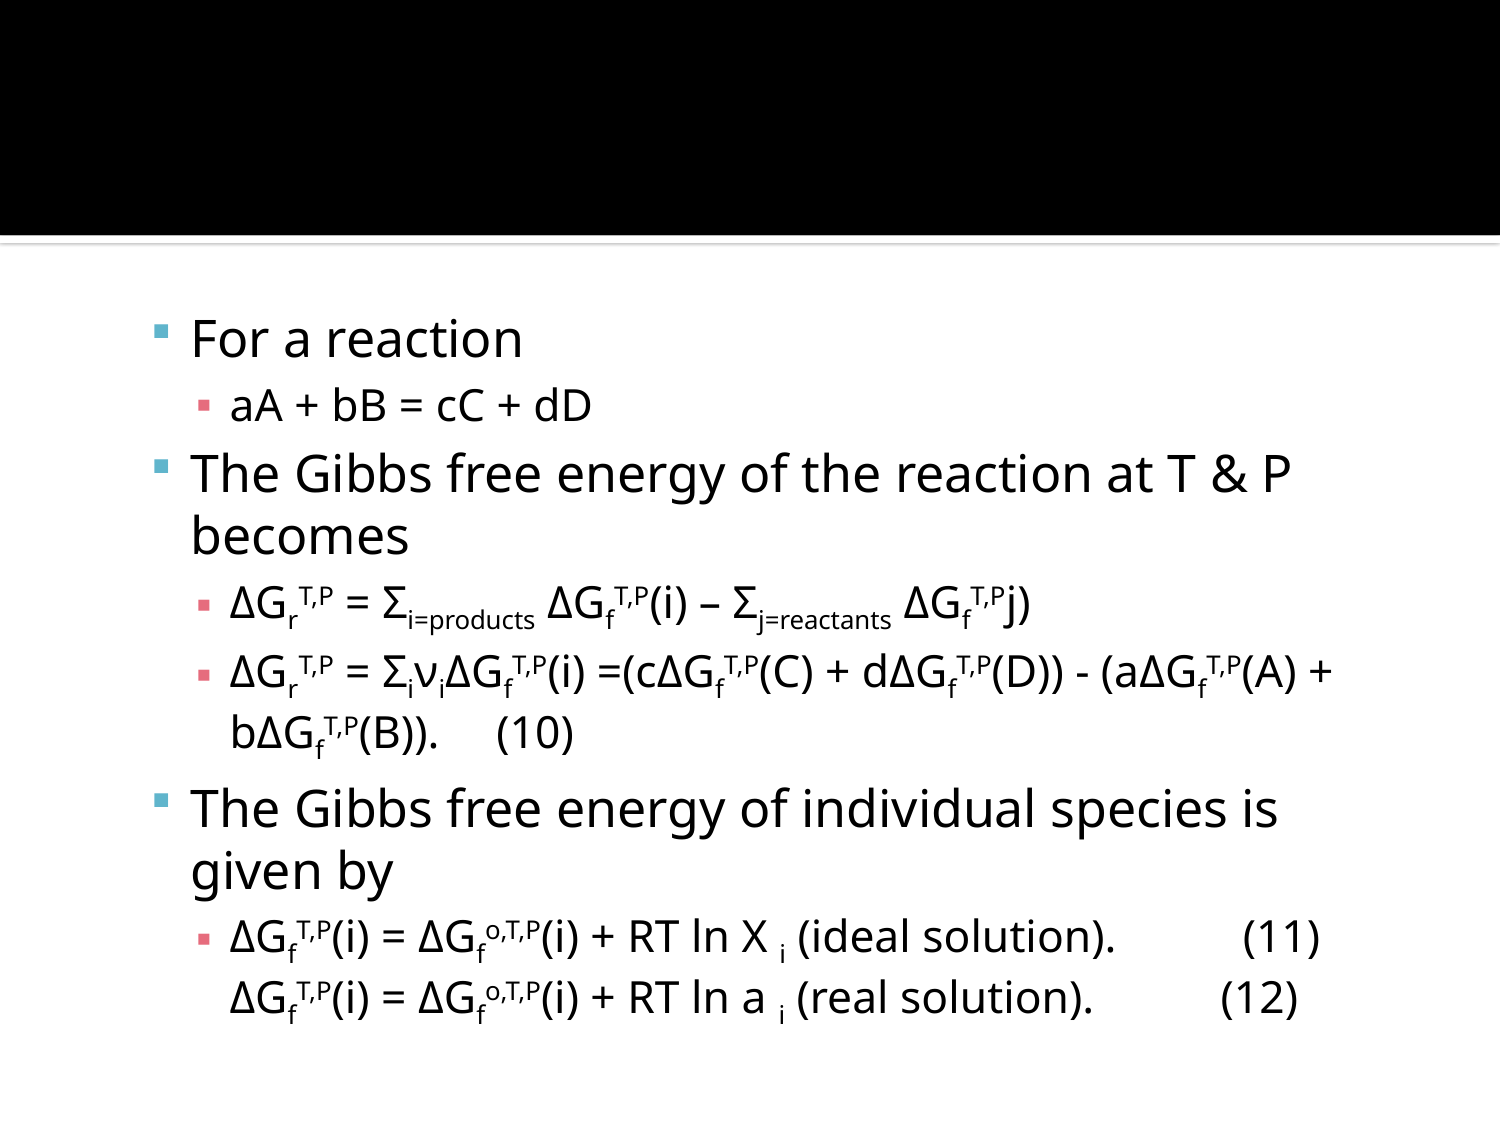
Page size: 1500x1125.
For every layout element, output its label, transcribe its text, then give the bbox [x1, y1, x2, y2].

list For a reaction aA + bB = cC + dD The Gibbs free energy of the reaction at T & P becomes ΔGrT,P = Σi=products ΔGfT,P(i) – Σj=reactants ΔGfT,Pj) ΔGrT,P = ΣiνiΔGfT,P(i) =(cΔGfT,P(C) + dΔGfT,P(D)) - (aΔGfT,P(A) + bΔGfT,P(B)). (10) The Gibbs free energy of individual species is given by ΔGfT,P(i) = ΔGfo,T,P(i) + RT ln X i (ideal solution). (11) ΔGfT,P(i) = ΔGfo,T,P(i) + RT ln a i (real solution). (12) [75, 291, 1425, 1050]
